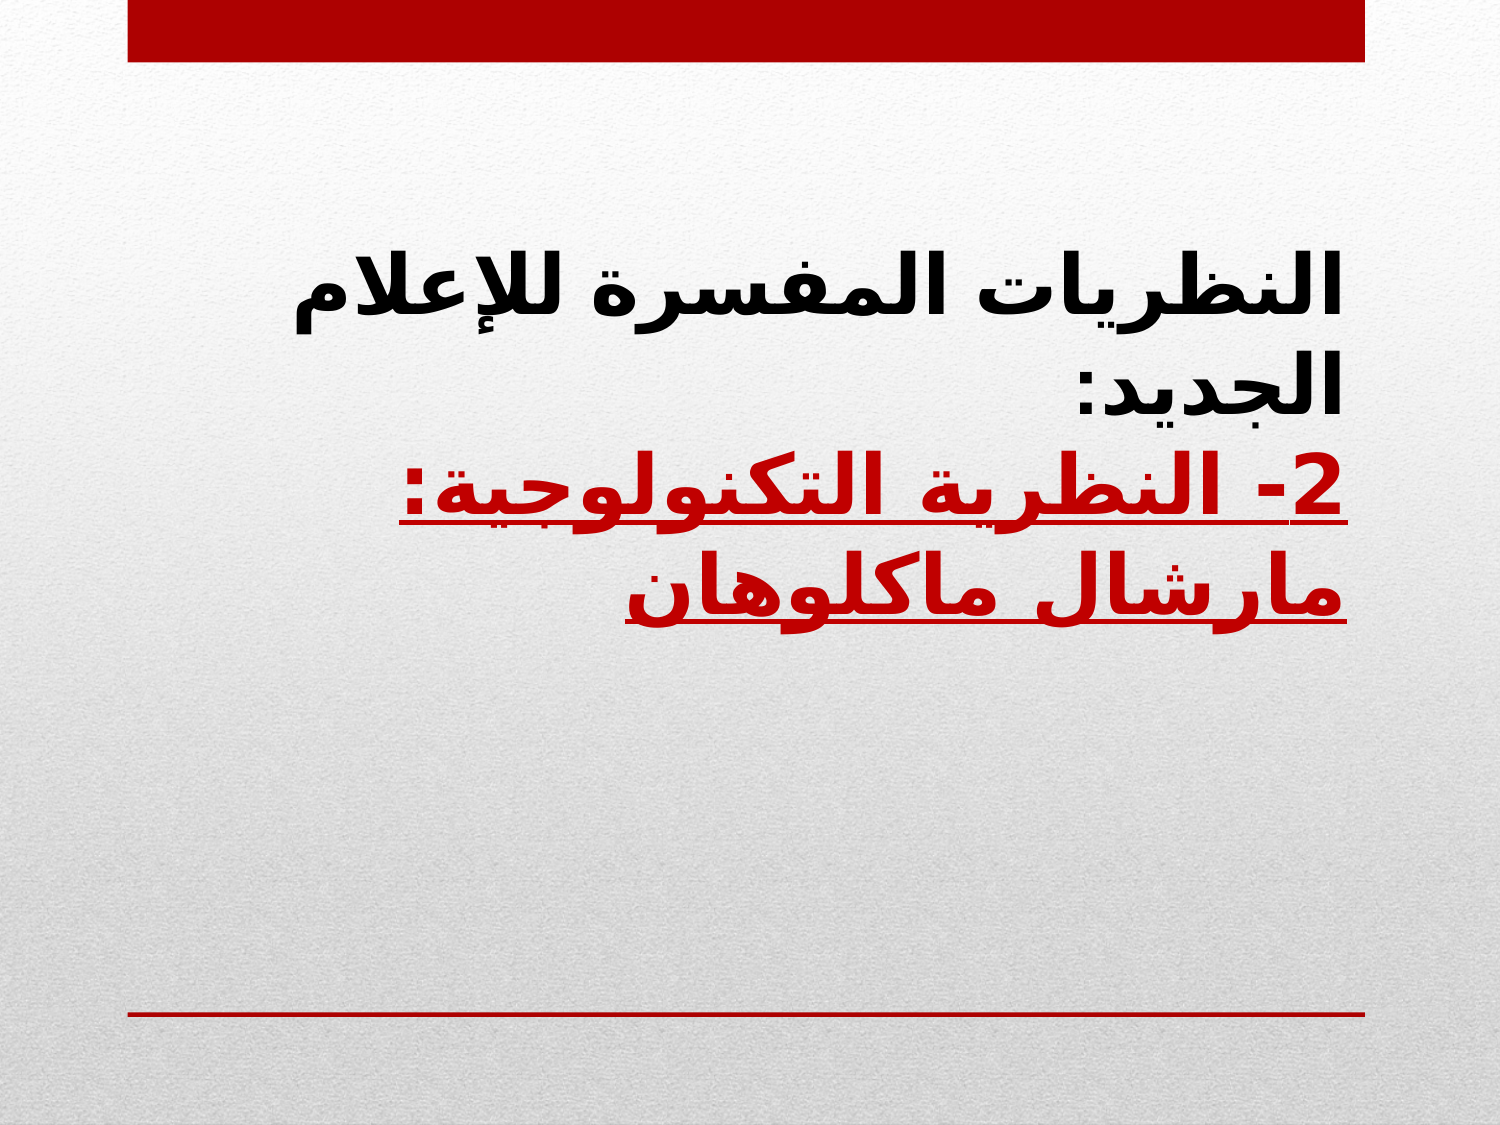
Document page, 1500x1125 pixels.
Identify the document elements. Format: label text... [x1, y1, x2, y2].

list النظريات المفسرة للإعلام الجديد: 2- النظرية التكنولوجية: مارشال ماكلوهان [125, 112, 1363, 750]
